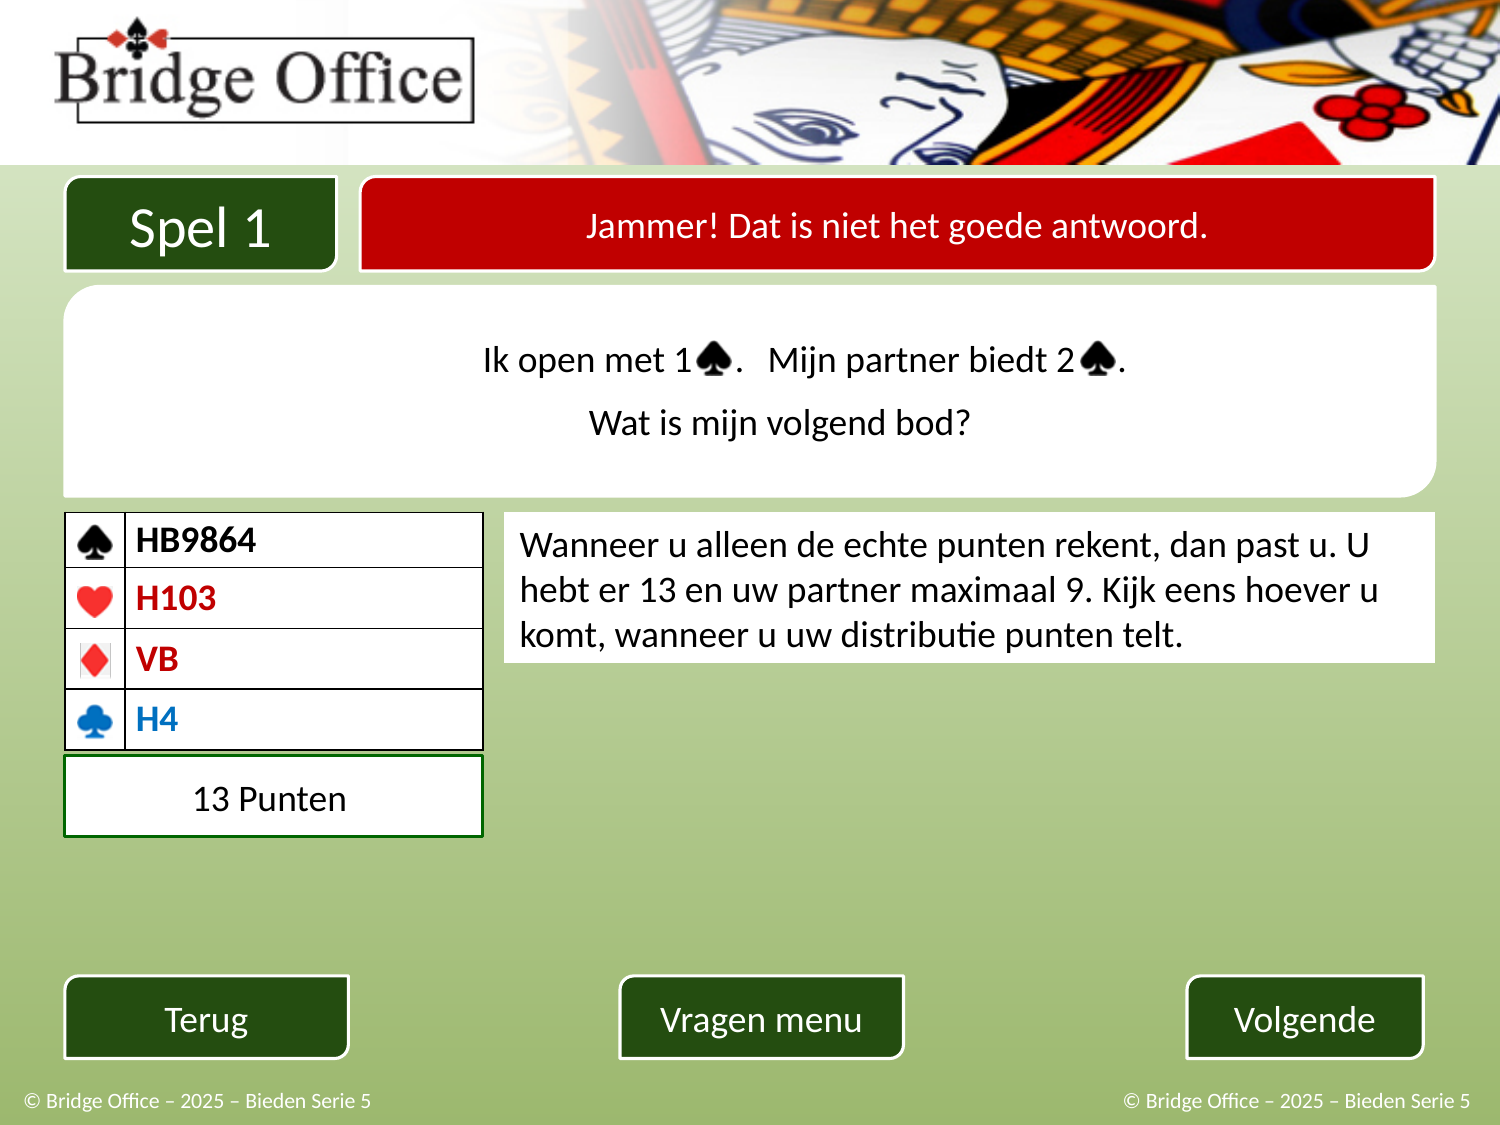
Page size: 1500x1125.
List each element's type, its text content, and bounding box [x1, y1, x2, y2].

text_box [63, 284, 1437, 498]
text_box 13 Punten [63, 754, 484, 838]
table_cell [66, 690, 124, 749]
text_box Volgende [1185, 974, 1425, 1061]
text_box Jammer! Dat is niet het goede antwoord. [358, 179, 1437, 273]
text_box Wat is mijn volgend bod? [573, 390, 995, 451]
text_box Ik open met 1 . [468, 327, 788, 388]
table_cell VB [126, 629, 482, 688]
table_cell H103 [126, 568, 482, 628]
table_cell H4 [126, 690, 482, 749]
text_box Spel 1 [63, 179, 339, 273]
picture [1079, 340, 1116, 376]
text_box Terug [63, 974, 350, 1061]
picture [77, 703, 114, 740]
text_box © Bridge Office – 2025 – Bieden Serie 5 [8, 1079, 393, 1121]
picture [77, 643, 114, 679]
text_box Wanneer u alleen de echte punten rekent, dan past u. U hebt er 13 en uw partner maximaal 9. Kijk eens hoever u komt, wanneer u uw distributie punten telt. [504, 512, 1435, 663]
picture [77, 524, 114, 561]
text_box Mijn partner biedt 2 . [752, 327, 1145, 387]
picture [696, 340, 733, 377]
table_header HB9864 [126, 513, 482, 567]
table_cell [66, 568, 124, 628]
text_box © Bridge Office – 2025 – Bieden Serie 5 [1107, 1079, 1500, 1121]
table_cell [66, 629, 124, 688]
text_box Vragen menu [618, 974, 906, 1061]
picture [77, 585, 114, 618]
table_header [66, 513, 124, 567]
picture [0, 0, 1500, 166]
